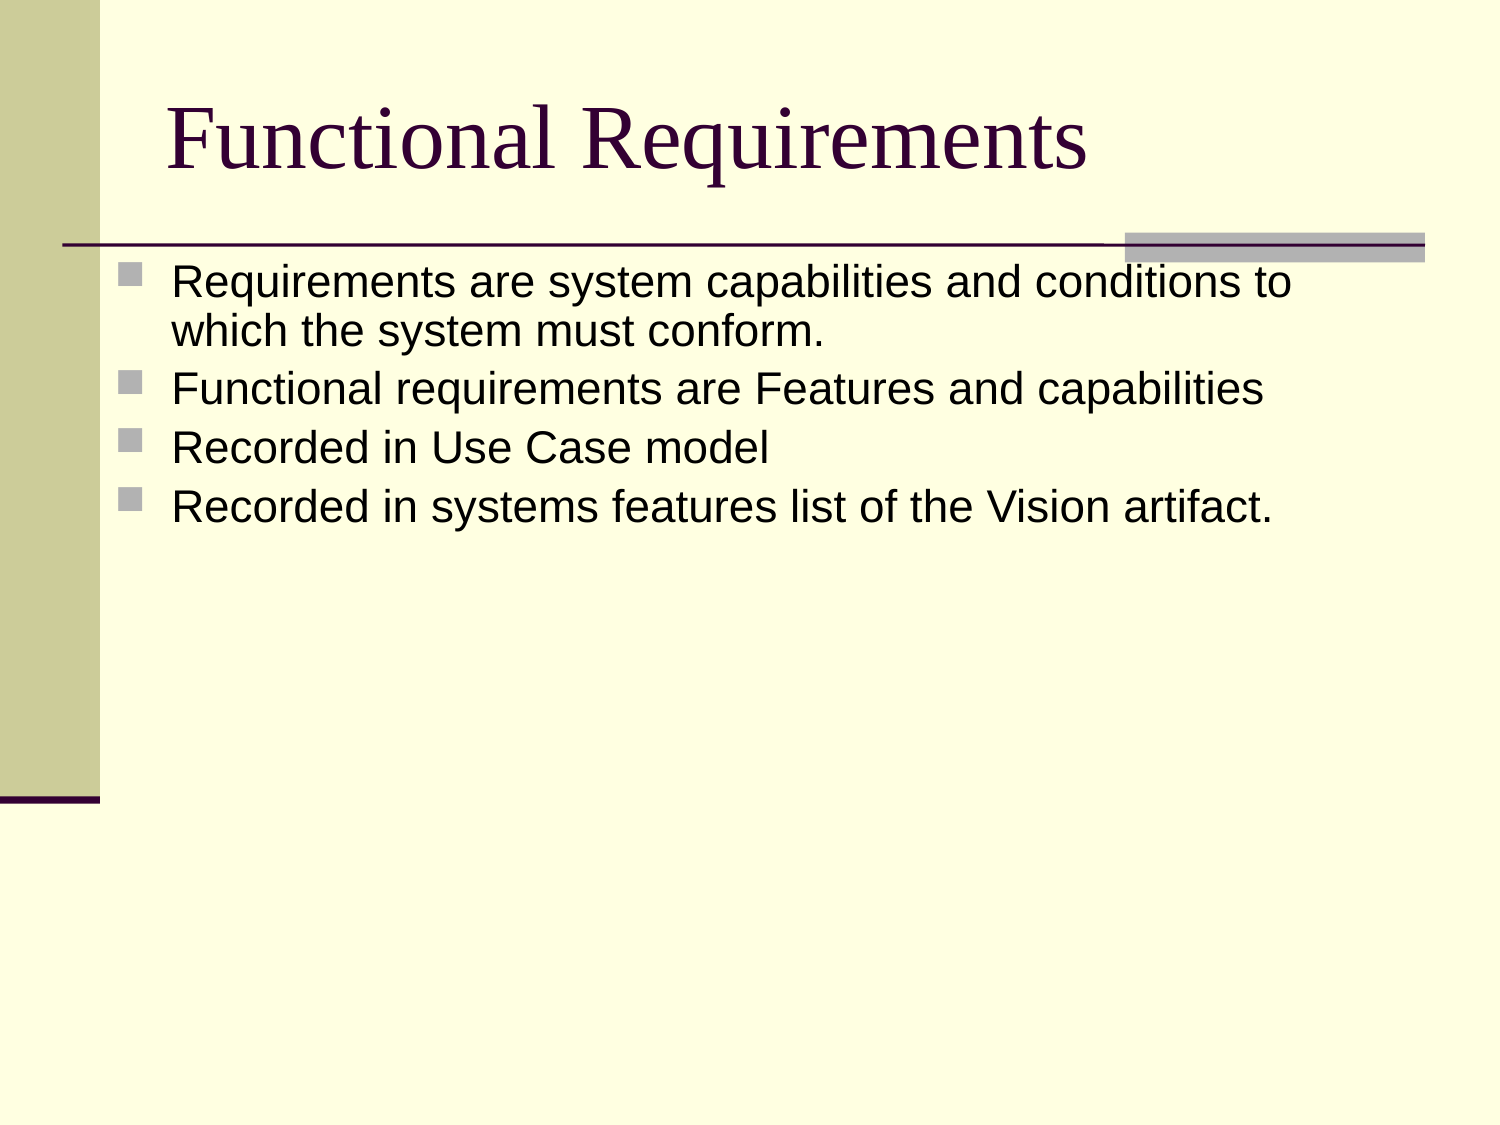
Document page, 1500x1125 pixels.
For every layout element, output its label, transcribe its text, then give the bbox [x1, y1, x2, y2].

title Functional Requirements [149, 45, 1426, 234]
list Requirements are system capabilities and conditions to which the system must conform. Functional requirements are Features and capabilities Recorded in Use Case model Recorded in systems features list of the Vision artifact. [99, 249, 1376, 994]
